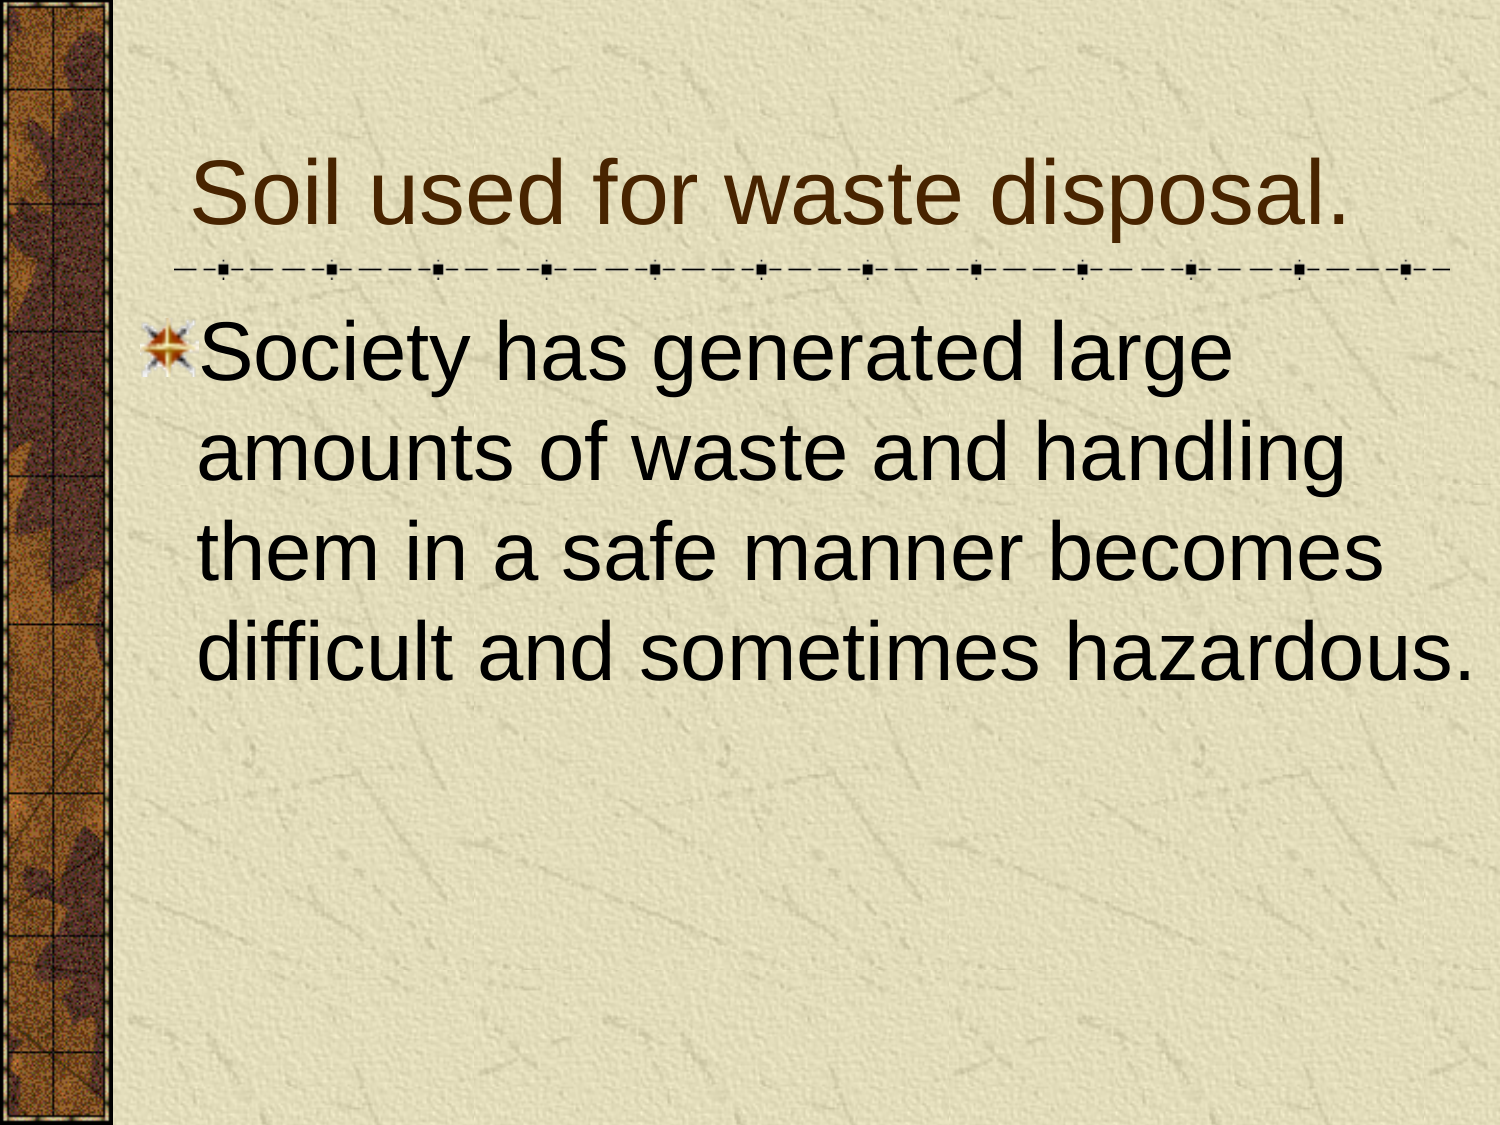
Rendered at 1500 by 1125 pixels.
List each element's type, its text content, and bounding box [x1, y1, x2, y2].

list Society has generated large amounts of waste and handling them in a safe manner becomes difficult and sometimes hazardous. [124, 289, 1500, 1088]
title Soil used for waste disposal. [174, 62, 1451, 251]
picture [140, 318, 199, 377]
picture [0, 0, 1500, 1125]
